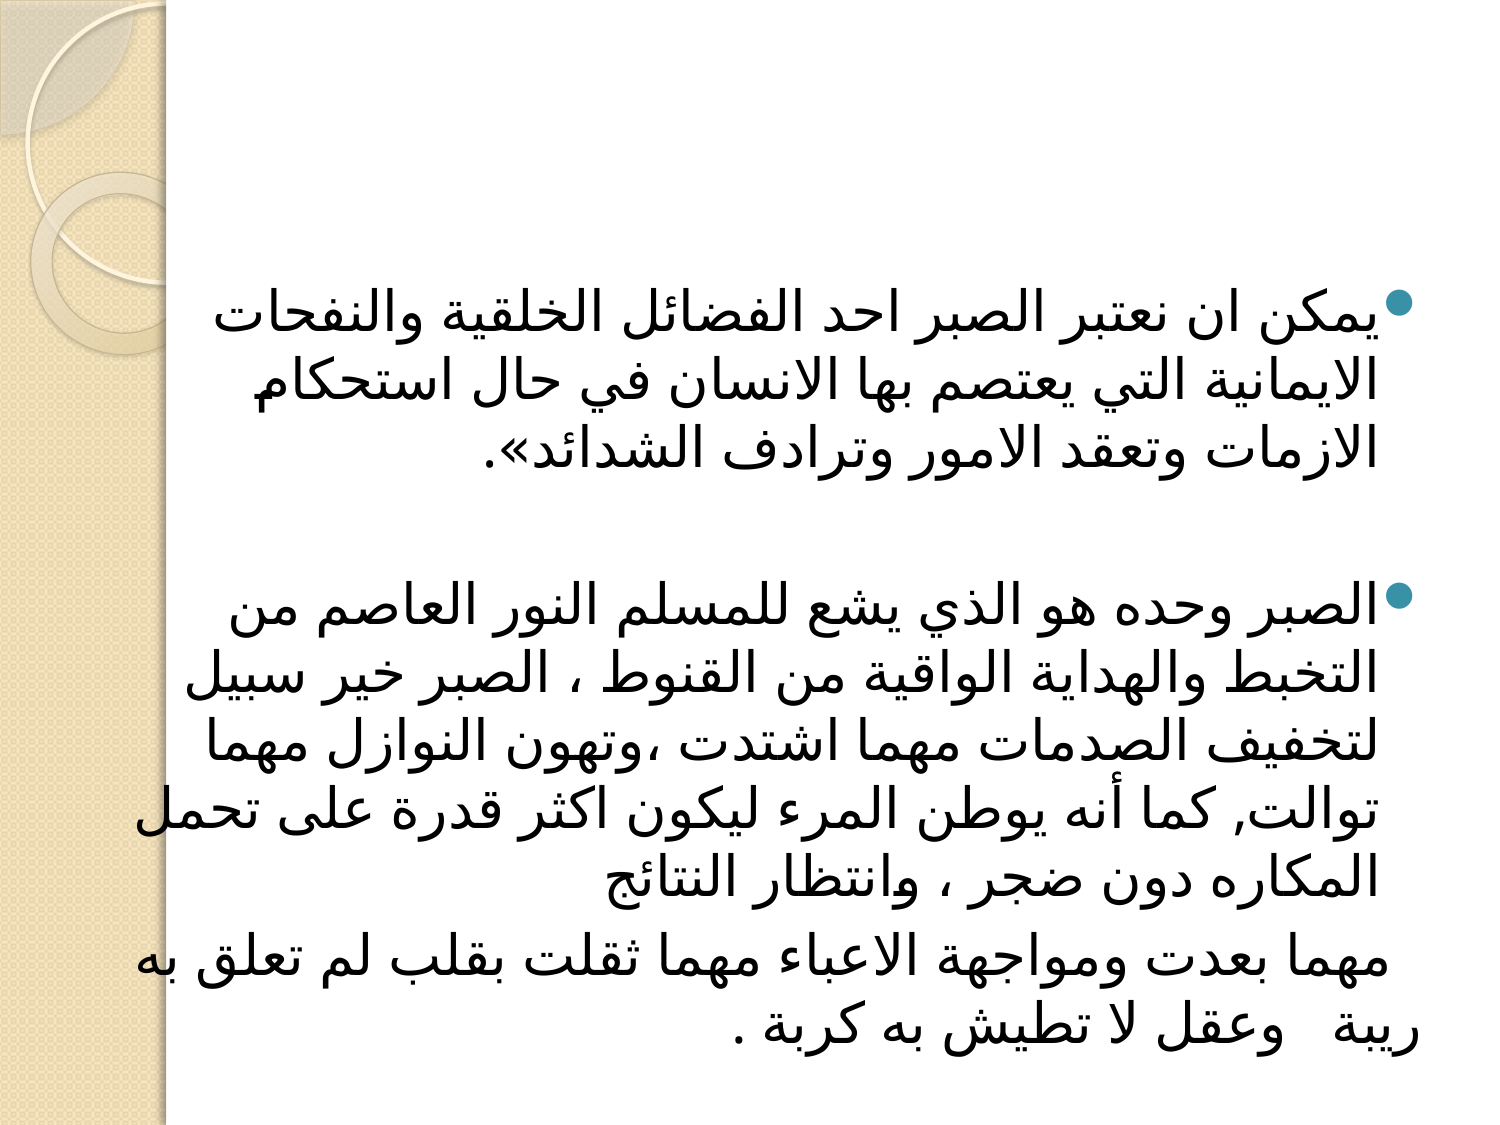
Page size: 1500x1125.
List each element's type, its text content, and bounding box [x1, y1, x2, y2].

list يمكن ان نعتبر الصبر احد الفضائل الخلقية والنفحات الايمانية التي يعتصم بها الانسان في حال استحكام الازمات وتعقد الامور وترادف الشدائد». الصبر وحده هو الذي يشع للمسلم النور العاصم من التخبط والهداية الواقية من القنوط ، الصبر خير سبيل لتخفيف الصدمات مهما اشتدت ،وتهون النوازل مهما توالت, كما أنه يوطن المرء ليكون اكثر قدرة على تحمل المكاره دون ضجر ، وانتظار النتائج مهما بعدت ومواجهة الاعباء مهما ثقلت بقلب لم تعلق به ريبة وعقل لا تطيش به كربة . [100, 267, 1447, 1064]
